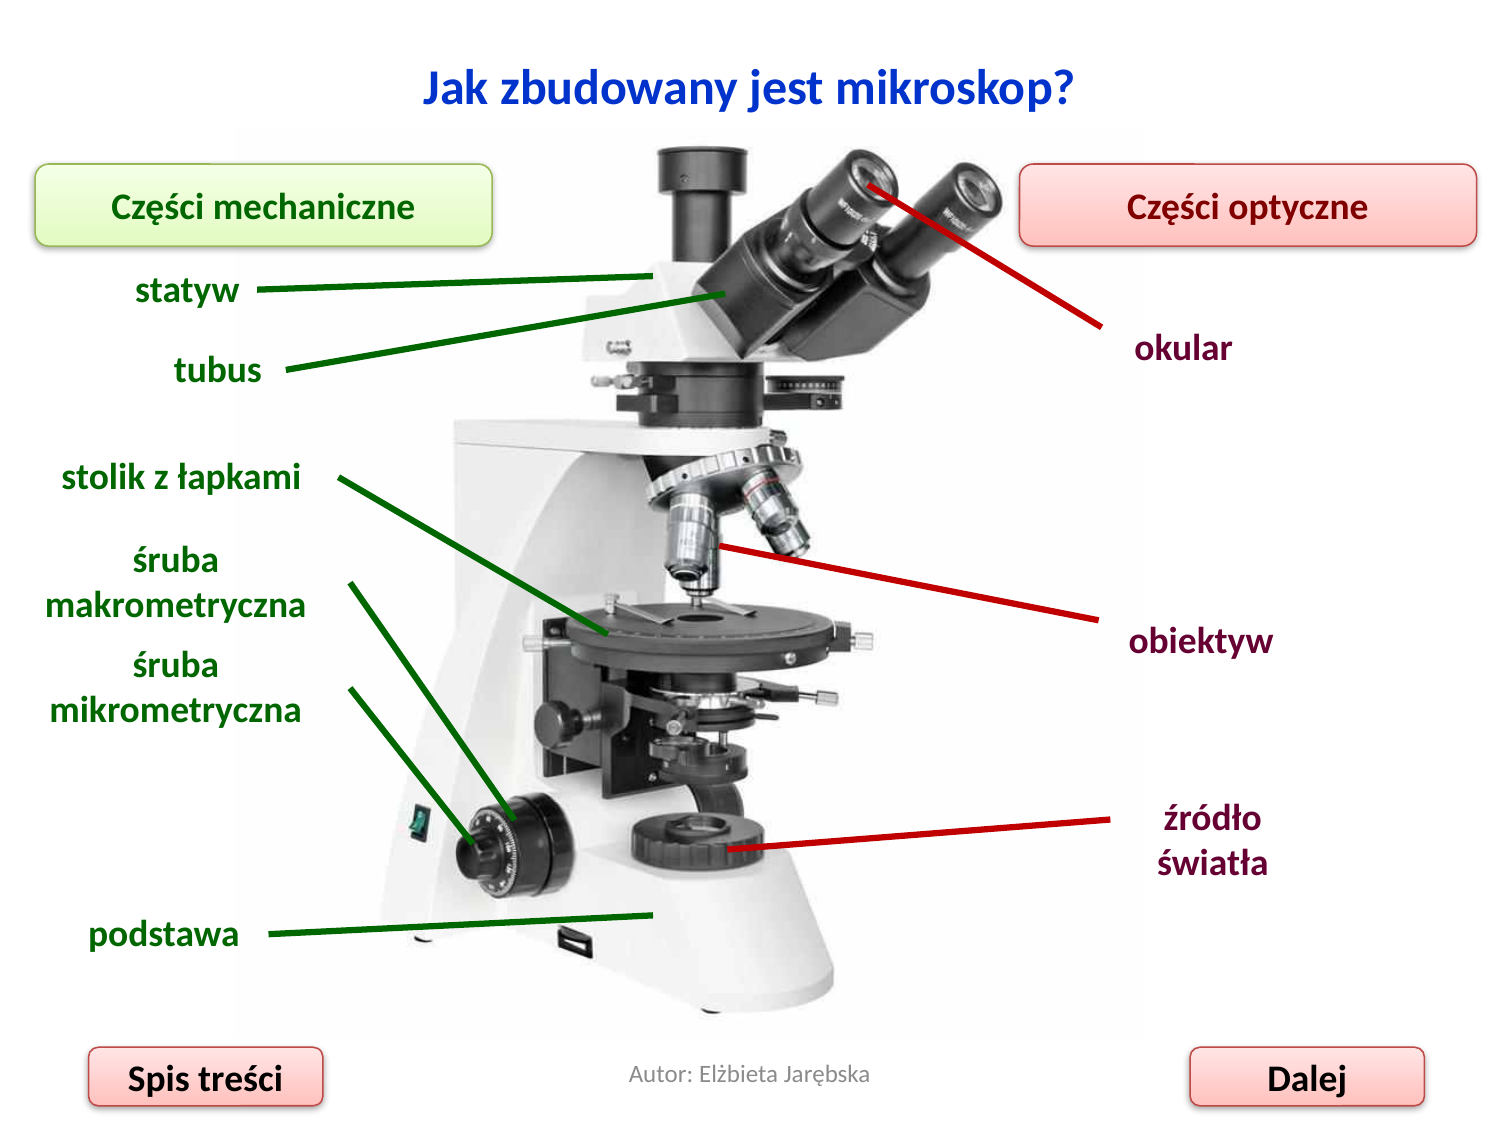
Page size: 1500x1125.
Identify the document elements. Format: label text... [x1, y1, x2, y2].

text_box Spis treści [87, 1046, 324, 1107]
text_box Części mechaniczne [34, 163, 229, 247]
text_box Jak zbudowany jest mikroskop? [398, 46, 1102, 122]
text_box źródło światła [1149, 809, 1301, 867]
text_box okular [1149, 316, 1254, 375]
text_box statyw [117, 258, 229, 316]
text_box stolik z łapkami [23, 445, 229, 504]
text_box Dalej [1189, 1046, 1426, 1107]
text_box śruba mikrometryczna [0, 656, 229, 715]
picture [234, 128, 1145, 1040]
text_box śruba makrometryczna [0, 551, 229, 609]
text_box tubus [148, 338, 229, 397]
text_box obiektyw [1149, 609, 1289, 668]
text_box podstawa [59, 902, 229, 961]
footer Autor: Elżbieta Jarębska [512, 1048, 988, 1103]
text_box Części optyczne [1149, 163, 1478, 247]
